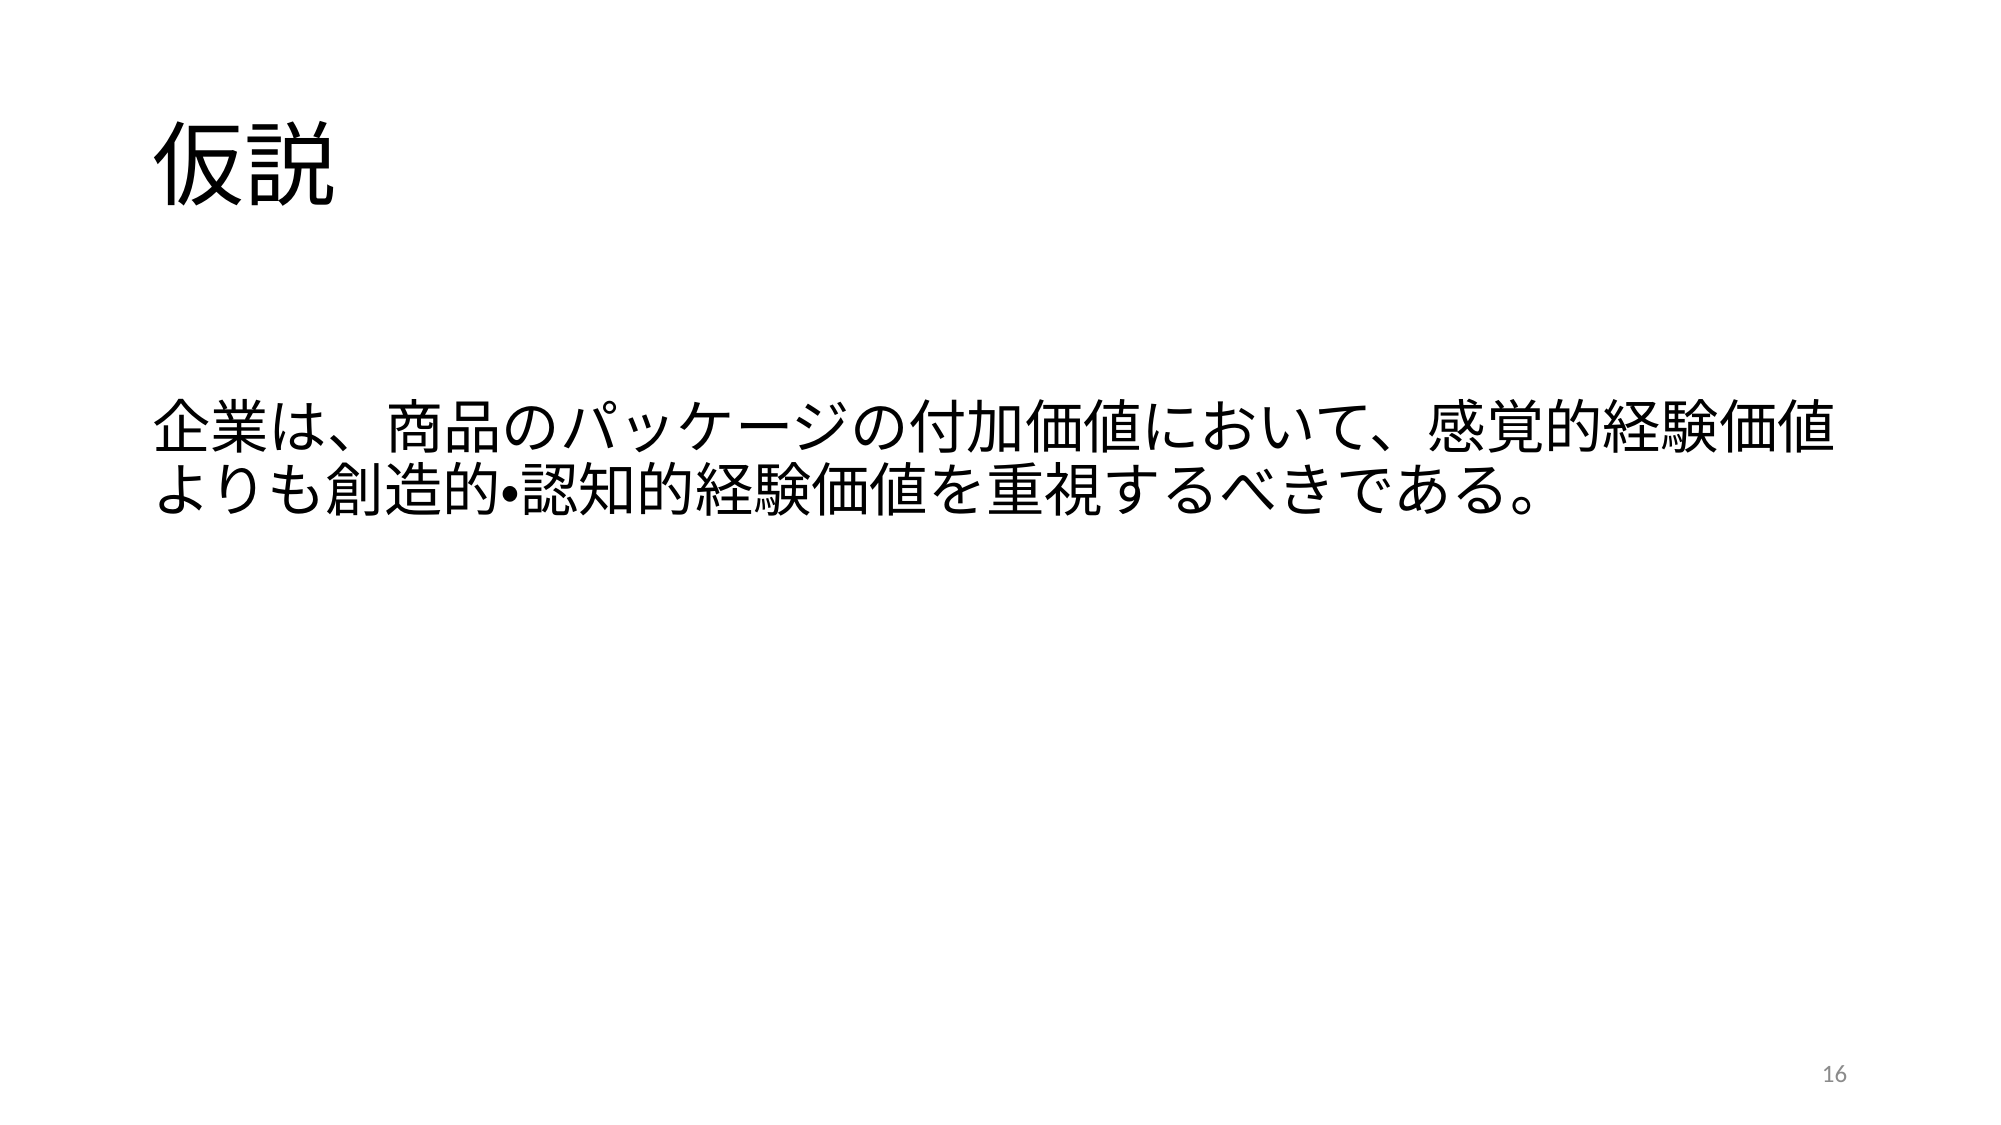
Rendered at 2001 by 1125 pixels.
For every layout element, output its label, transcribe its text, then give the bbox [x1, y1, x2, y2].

title 仮説 [137, 59, 1863, 278]
slide_number 16 [1412, 1042, 1863, 1103]
list 企業は、商品のパッケージの付加価値において、感覚的経験価値よりも創造的・認知的経験価値を重視するべきである。 [137, 299, 1863, 1014]
